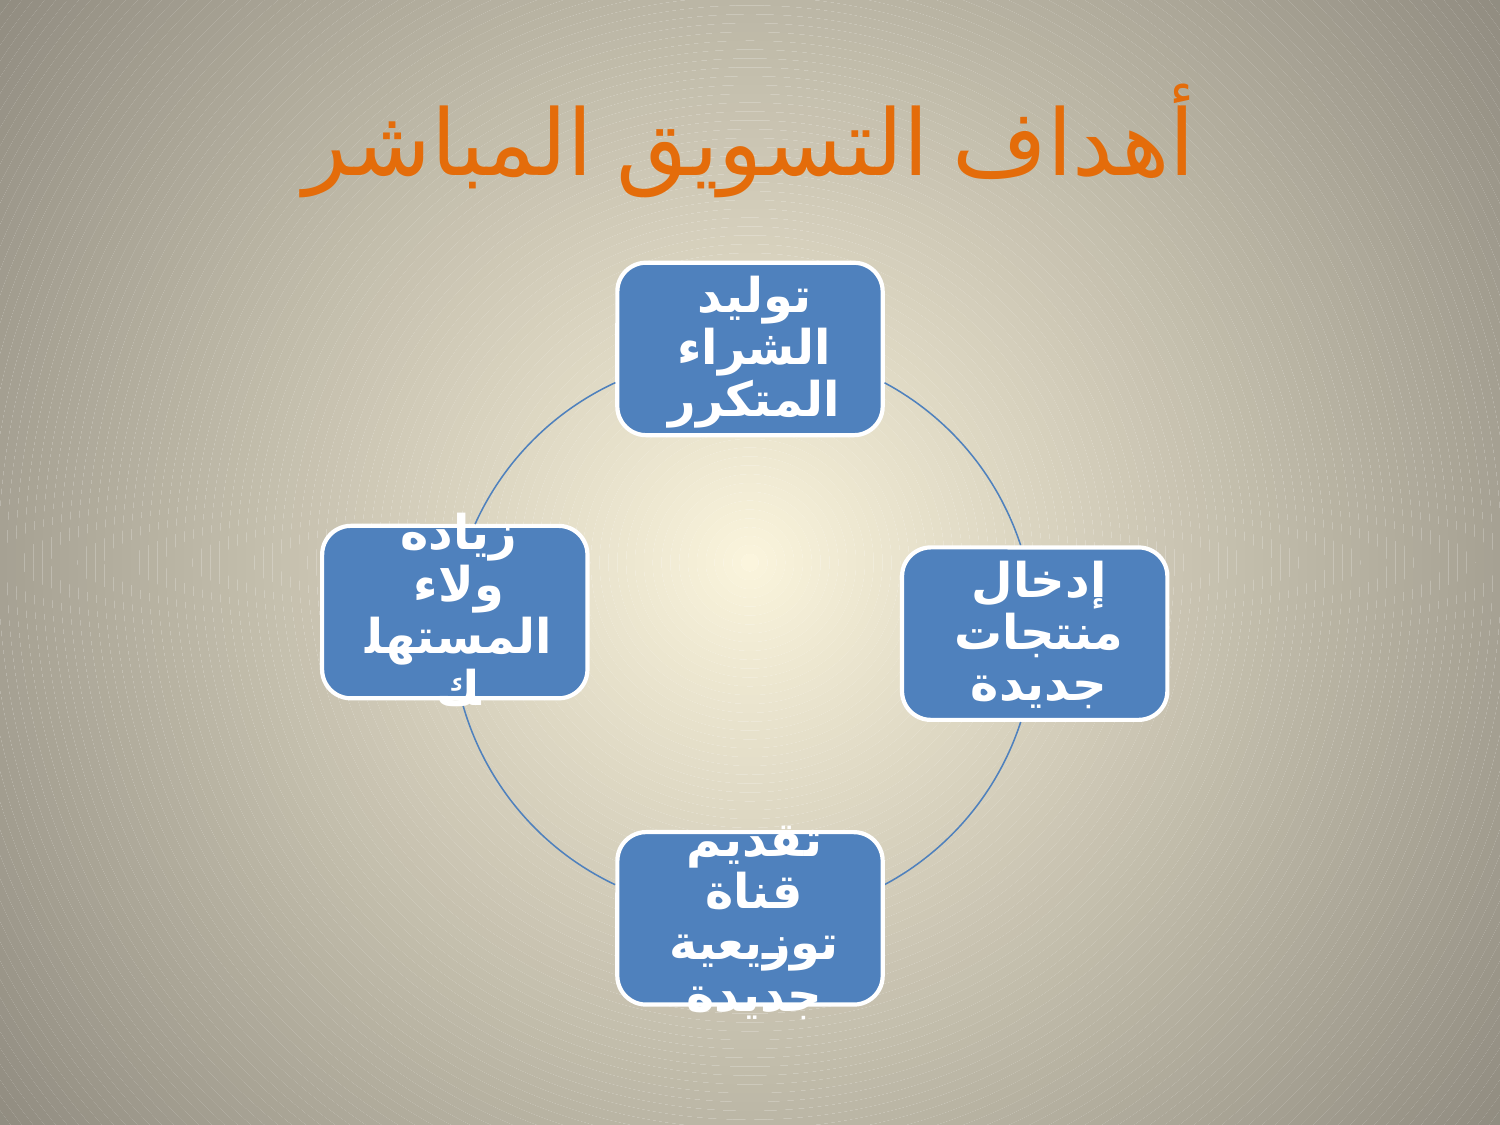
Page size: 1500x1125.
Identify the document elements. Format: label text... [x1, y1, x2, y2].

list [74, 262, 1426, 1006]
title أهداف التسويق المباشر [75, 45, 1425, 233]
